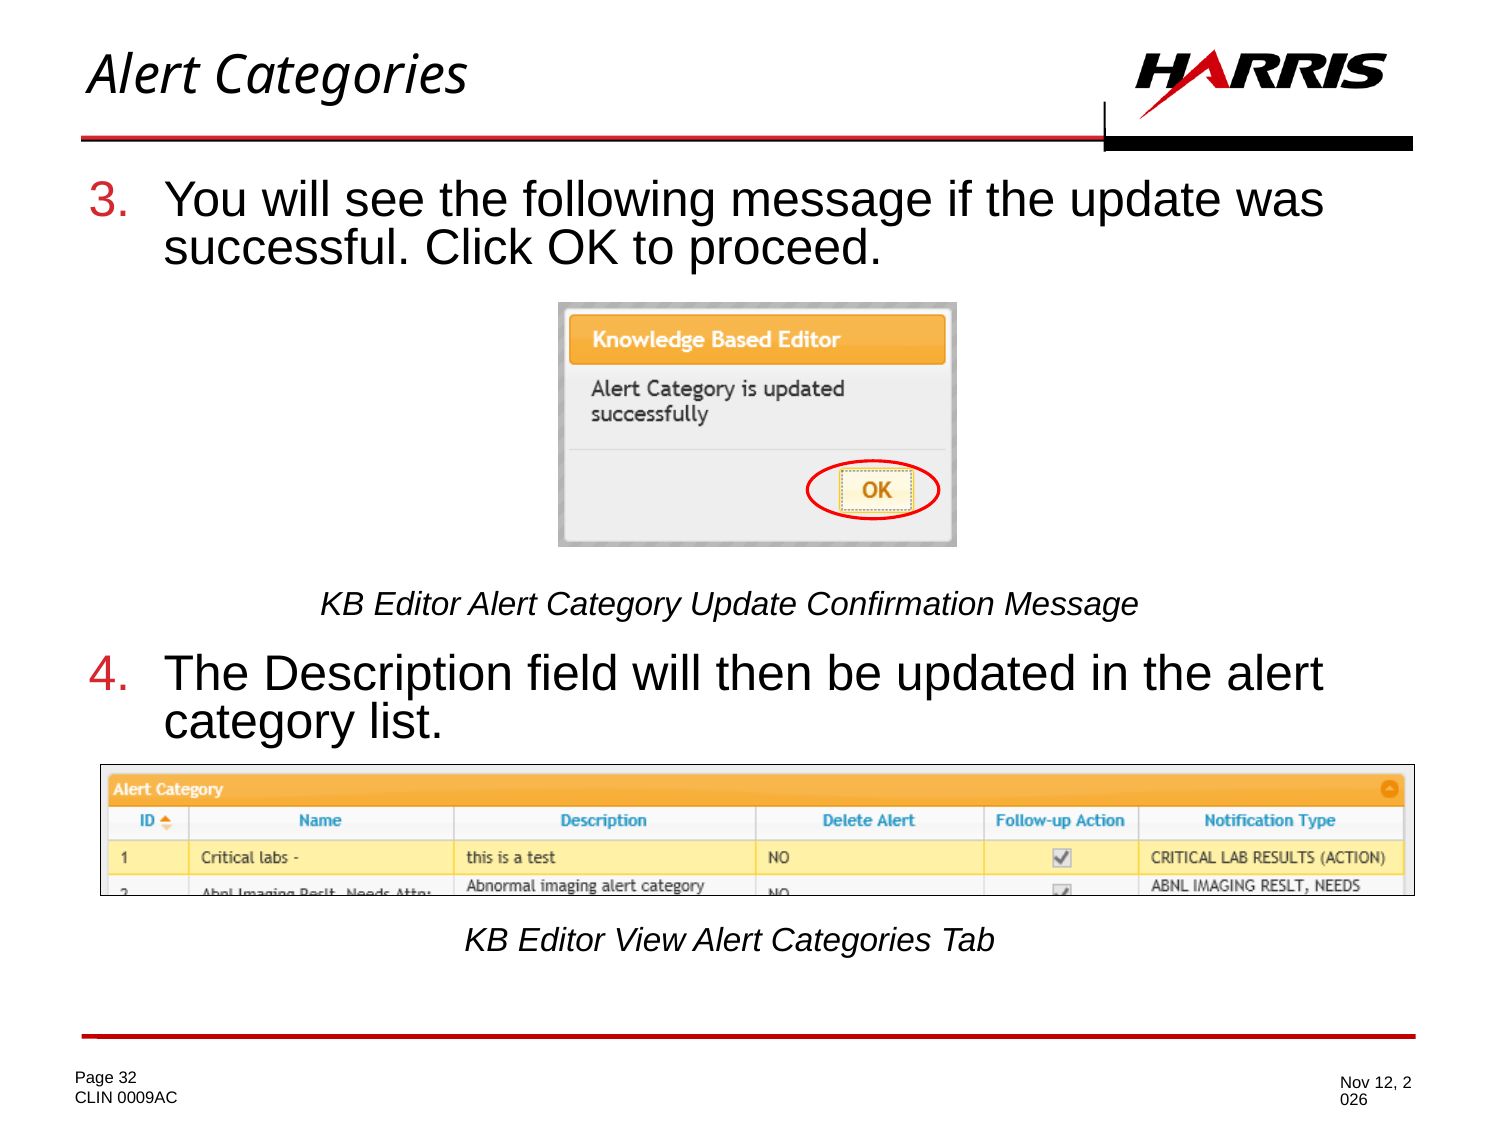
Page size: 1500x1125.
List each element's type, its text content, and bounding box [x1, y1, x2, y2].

title Alert Categories [73, 27, 962, 117]
slide_number 6-Oct-14 [1324, 1060, 1435, 1105]
list You will see the following message if the update was successful. Click OK to proceed. [73, 170, 1443, 644]
picture [100, 764, 1415, 896]
picture [558, 302, 957, 547]
list KB Editor Alert Category Update Confirmation Message [45, 581, 1415, 640]
list The Description field will then be updated in the alert category list. [73, 644, 1443, 1125]
picture [1135, 49, 1387, 119]
list KB Editor View Alert Categories Tab [45, 918, 1415, 976]
